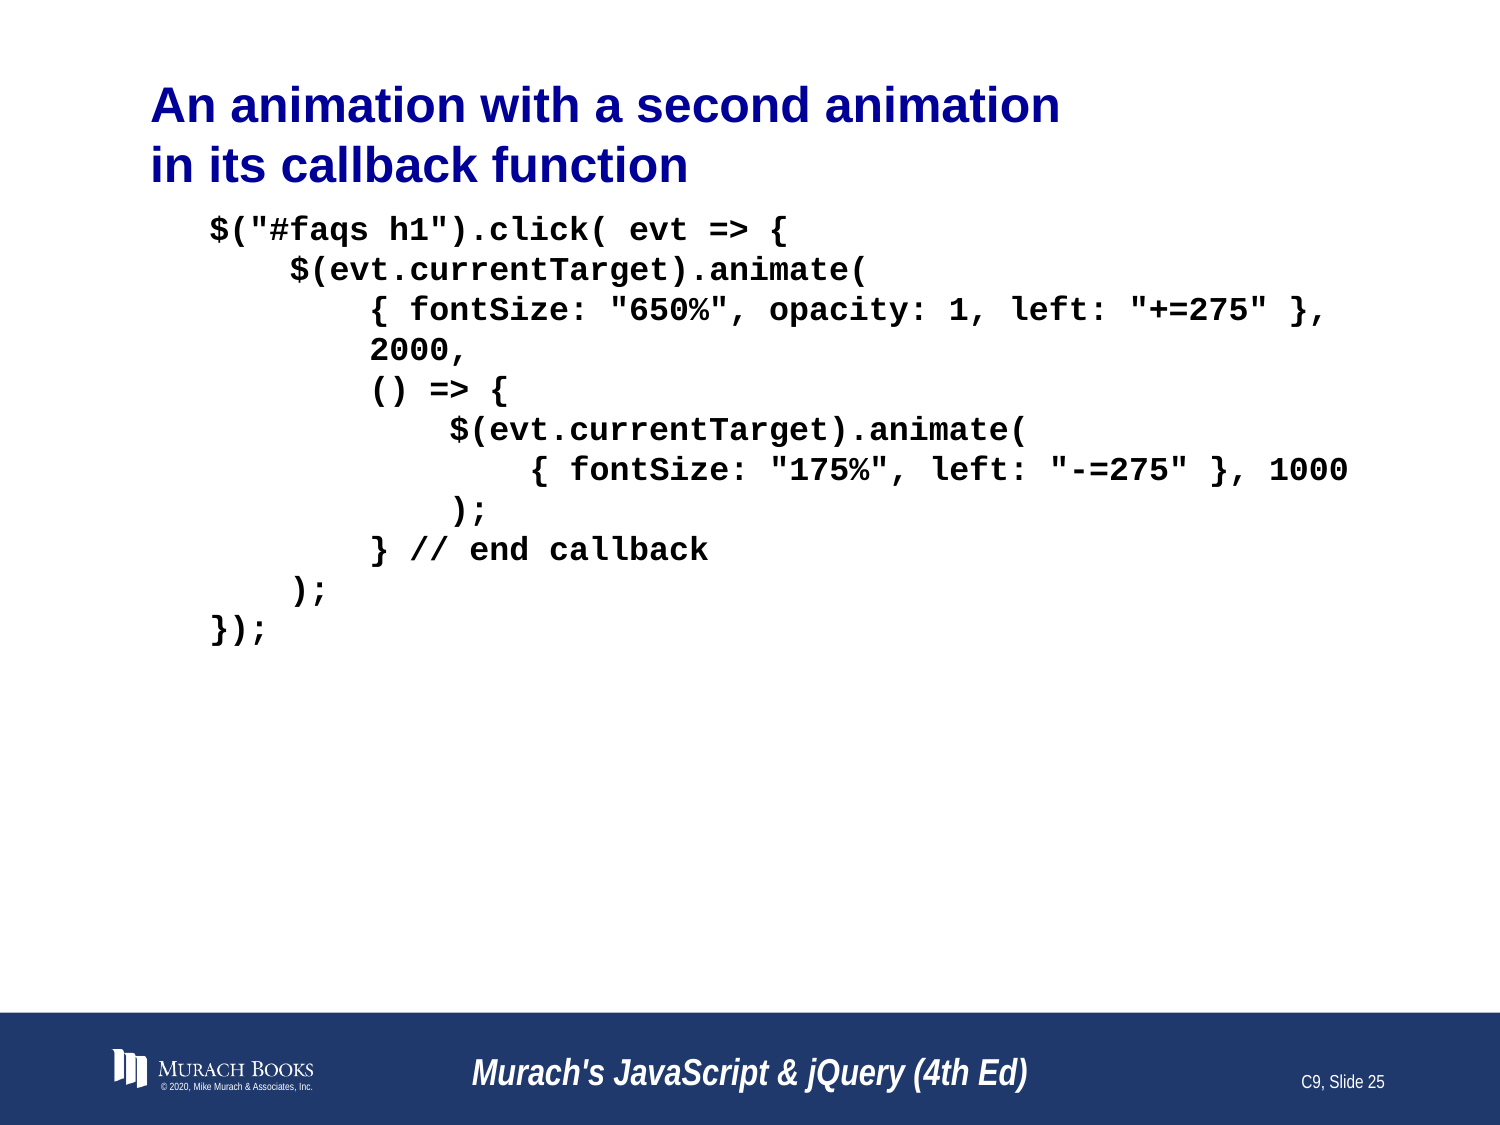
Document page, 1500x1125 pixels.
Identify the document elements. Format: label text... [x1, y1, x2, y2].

footer © 2020, Mike Murach & Associates, Inc. [12, 1025, 463, 1100]
slide_number Murach's JavaScript & jQuery (4th Ed) [463, 1025, 1050, 1100]
title An animation with a second animation in its callback function [150, 72, 1350, 194]
list $("#faqs h1").click( evt => { $(evt.currentTarget).animate( { fontSize: "650%", opacity: 1, left: "+=275" }, 2000, () => { $(evt.currentTarget).animate( { fontSize: "175%", left: "-=275" }, 1000 ); } // end callback ); }); [137, 200, 1375, 1000]
slide_number C9, Slide 25 [1087, 1025, 1400, 1100]
